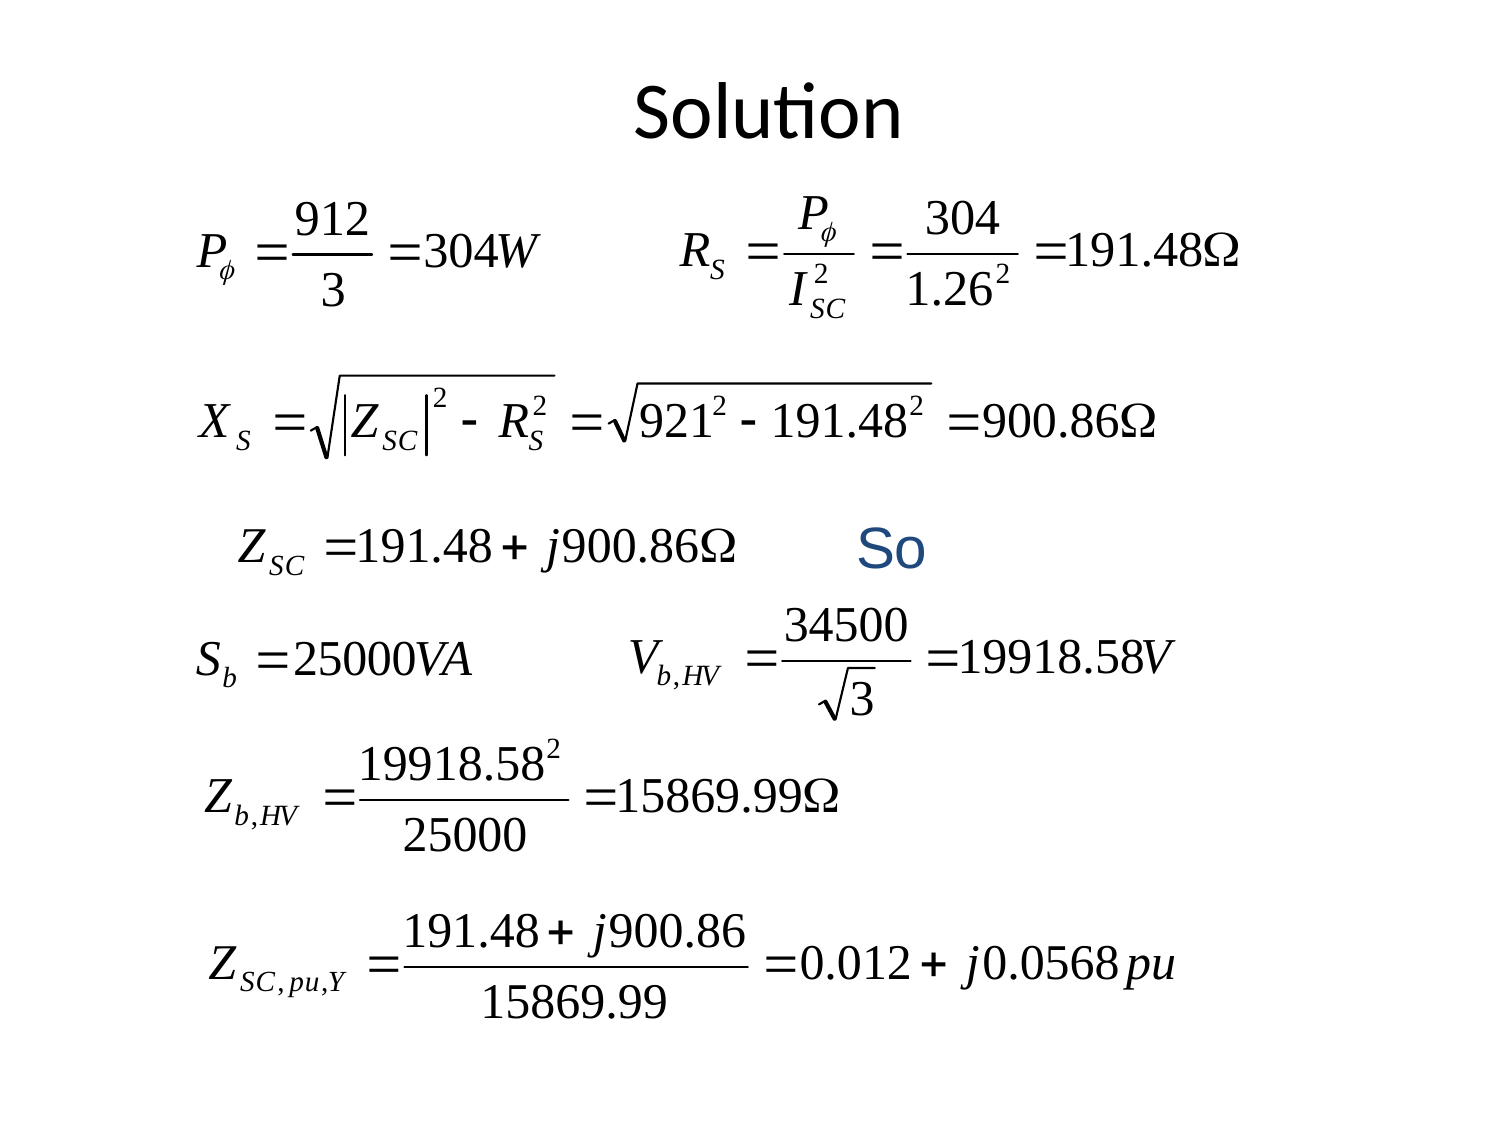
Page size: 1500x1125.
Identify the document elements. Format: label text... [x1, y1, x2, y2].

text_box So [478, 502, 1306, 588]
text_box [187, 624, 484, 701]
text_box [228, 512, 747, 588]
title Solution [62, 50, 1475, 163]
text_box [199, 899, 1188, 1030]
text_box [624, 593, 1188, 732]
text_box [670, 178, 1251, 330]
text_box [187, 362, 1167, 472]
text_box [195, 724, 851, 863]
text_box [187, 187, 554, 318]
